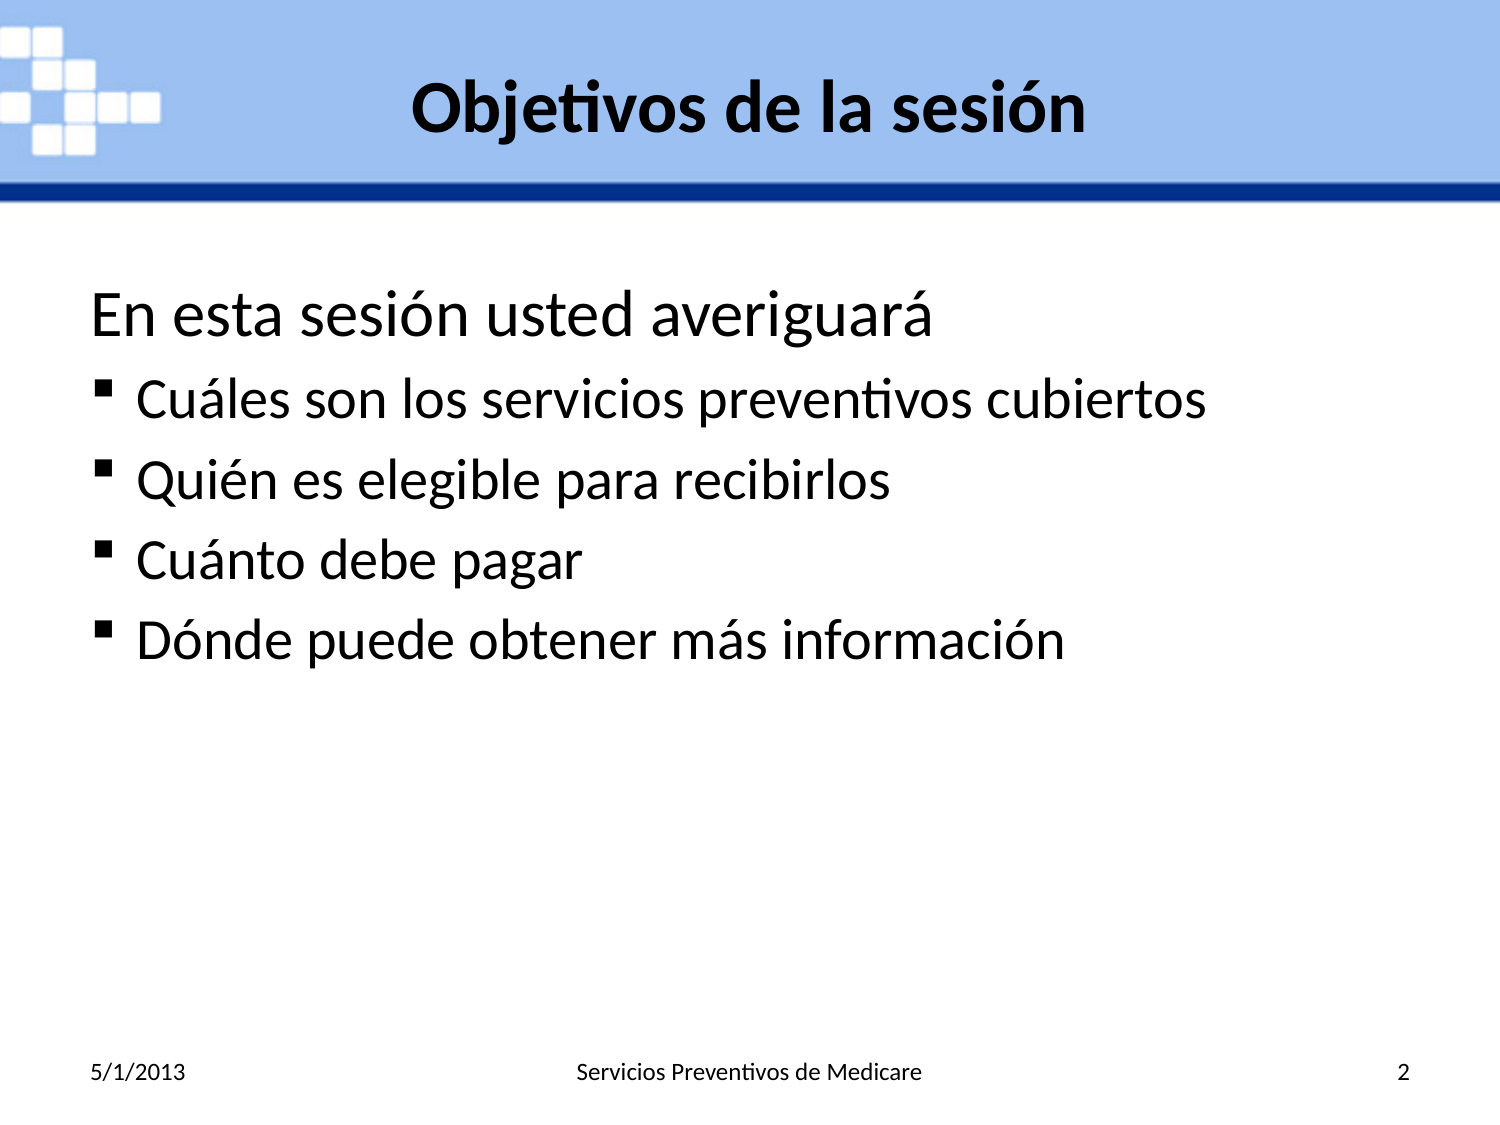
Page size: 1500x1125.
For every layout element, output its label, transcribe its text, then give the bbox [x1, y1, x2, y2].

footer Servicios Preventivos de Medicare [512, 1040, 988, 1100]
slide_number 2 [1074, 1040, 1425, 1100]
title Objetivos de la sesión [75, 12, 1425, 193]
list En esta sesión usted averiguará Cuáles son los servicios preventivos cubiertos Quién es elegible para recibirlos Cuánto debe pagar Dónde puede obtener más información [75, 262, 1425, 1005]
picture [0, 0, 1500, 1125]
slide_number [75, 1040, 425, 1100]
